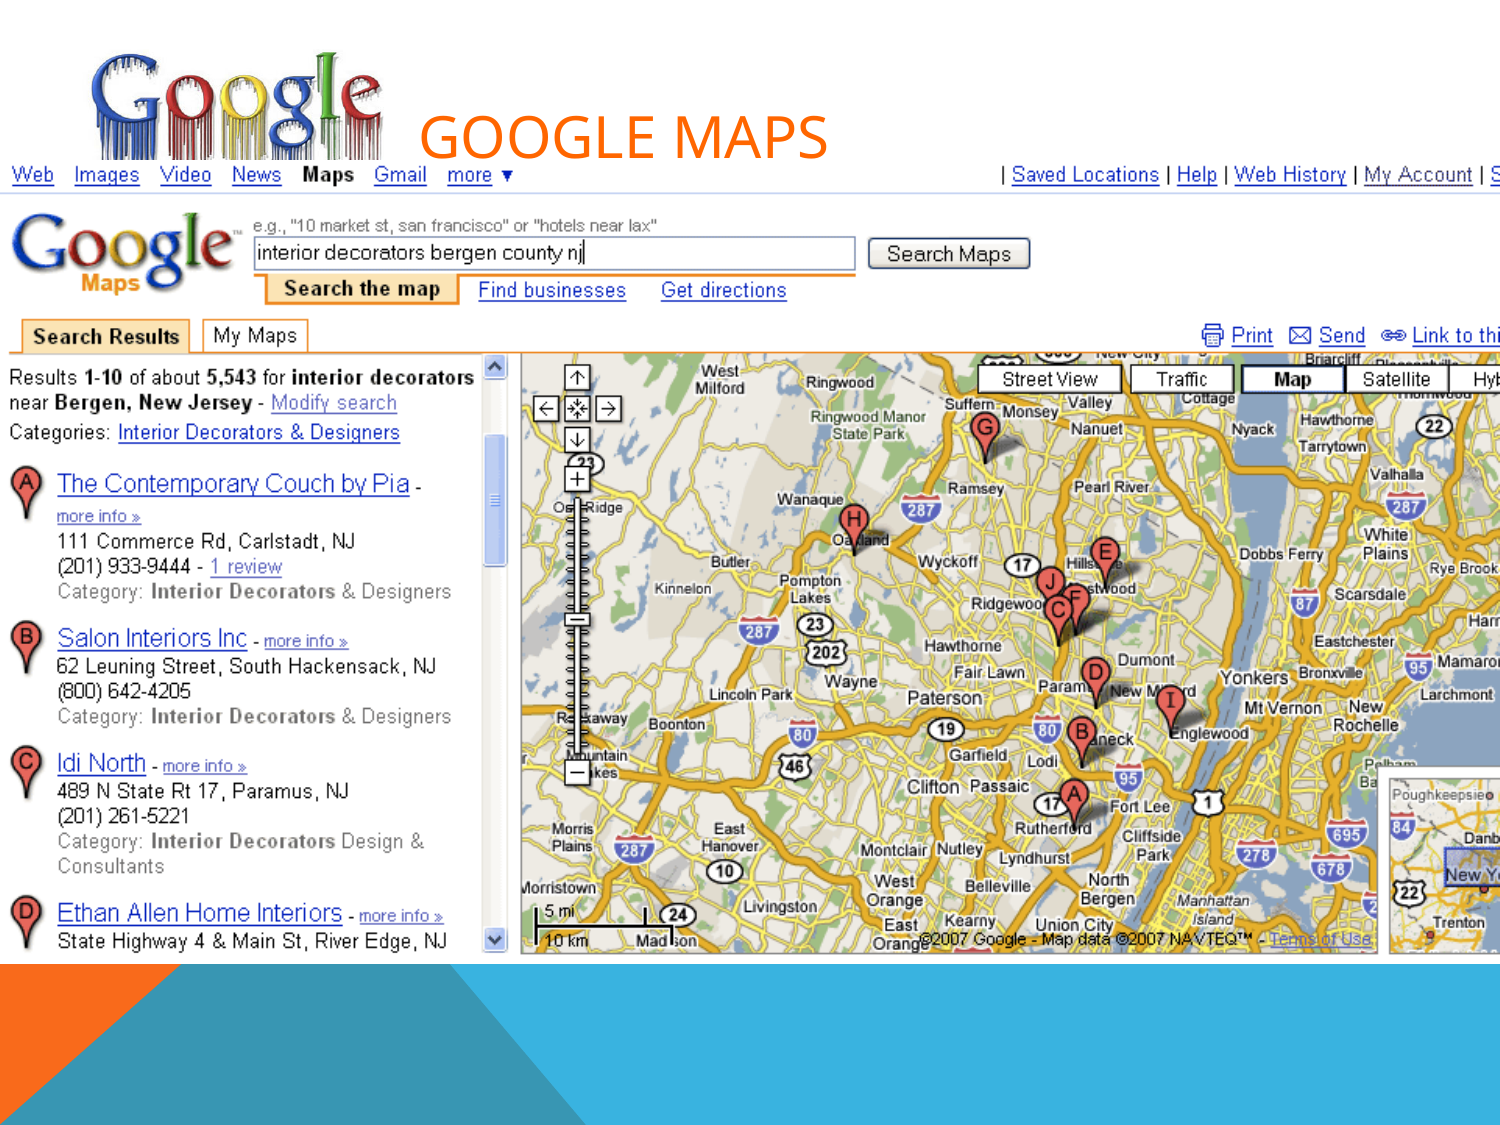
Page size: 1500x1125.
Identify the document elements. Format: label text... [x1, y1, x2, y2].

title Google maps [403, 90, 1263, 158]
picture [0, 49, 1500, 964]
